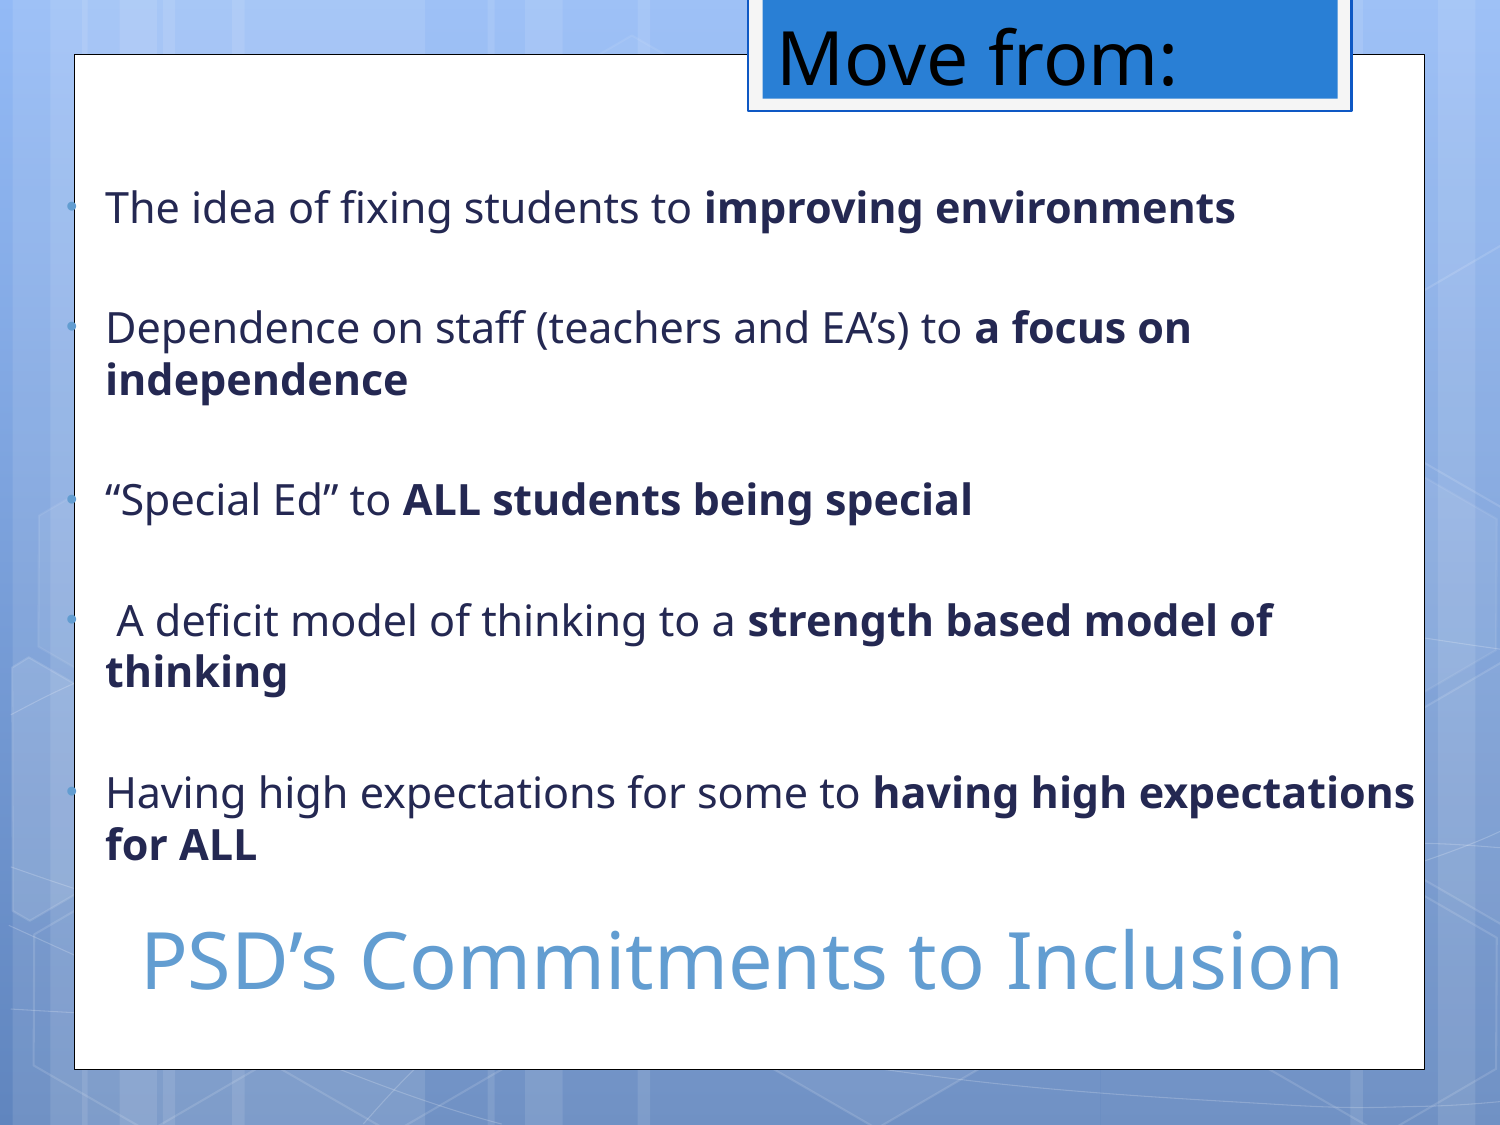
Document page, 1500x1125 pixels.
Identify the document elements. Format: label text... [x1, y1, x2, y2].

title PSD’s Commitments to Inclusion [125, 882, 1365, 1013]
text_box Move from: [761, 3, 1230, 109]
list The idea of fixing students to improving environments Dependence on staff (teachers and EA’s) to a focus on independence “Special Ed” to ALL students being special A deficit model of thinking to a strength based model of thinking Having high expectations for some to having high expectations for ALL [41, 112, 1471, 882]
